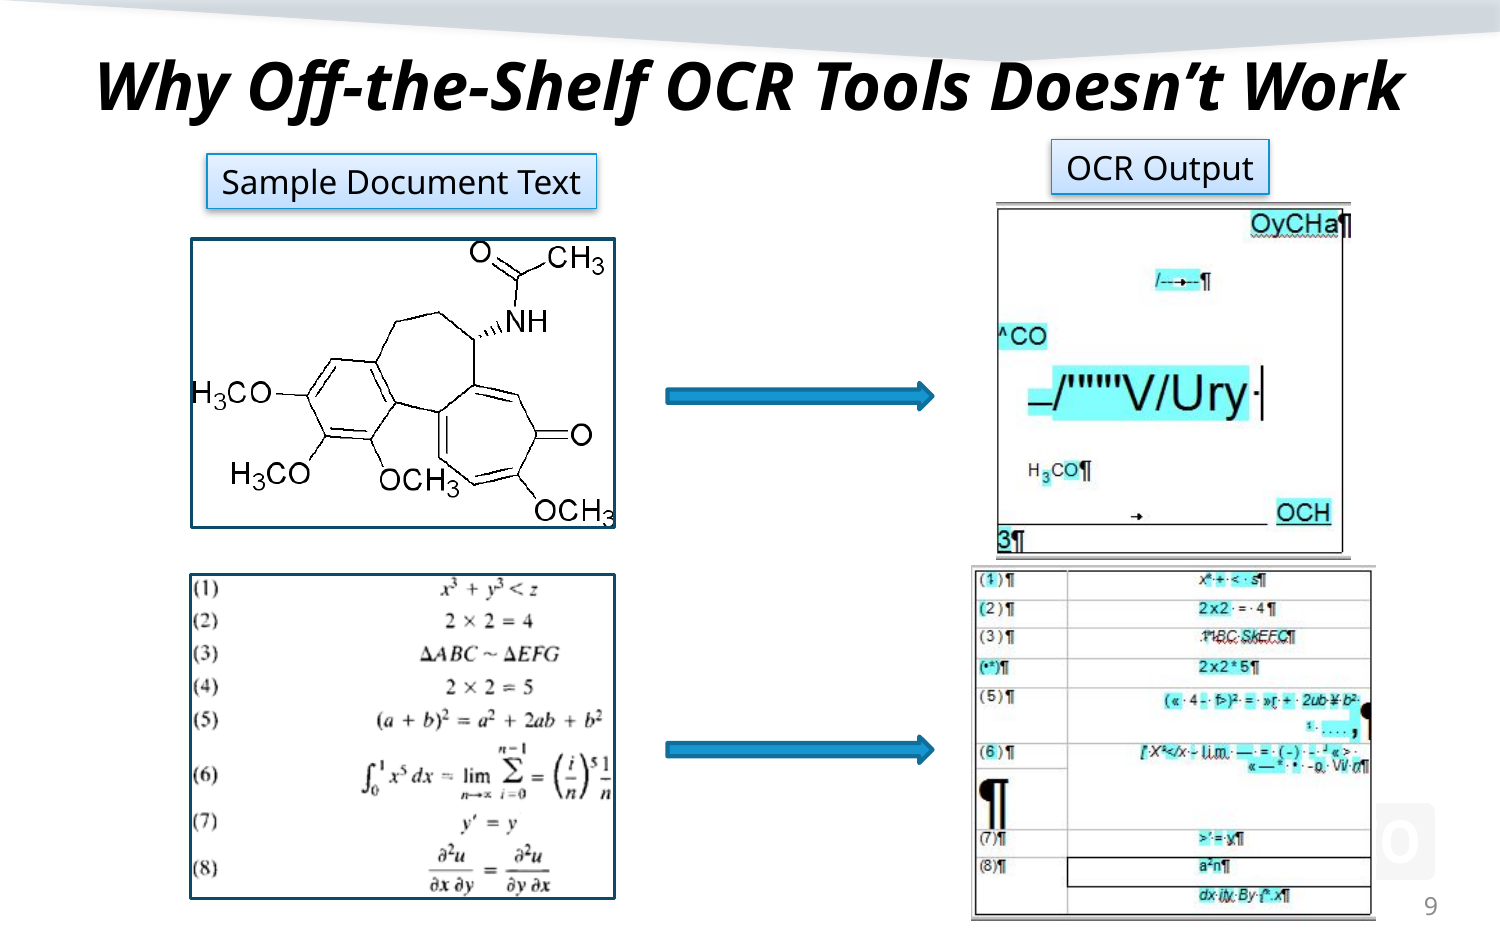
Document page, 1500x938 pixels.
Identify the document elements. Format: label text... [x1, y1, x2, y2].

picture [995, 202, 1352, 561]
text_box [665, 380, 935, 412]
picture [971, 565, 1376, 921]
picture [191, 575, 614, 898]
text_box Sample Document Text [206, 153, 597, 209]
slide_number 9 [1135, 882, 1454, 933]
title Why Off-the-Shelf OCR Tools Doesn’t Work [18, 5, 1482, 162]
text_box [665, 734, 935, 765]
text_box OCR Output [1051, 139, 1270, 195]
picture [193, 240, 614, 527]
